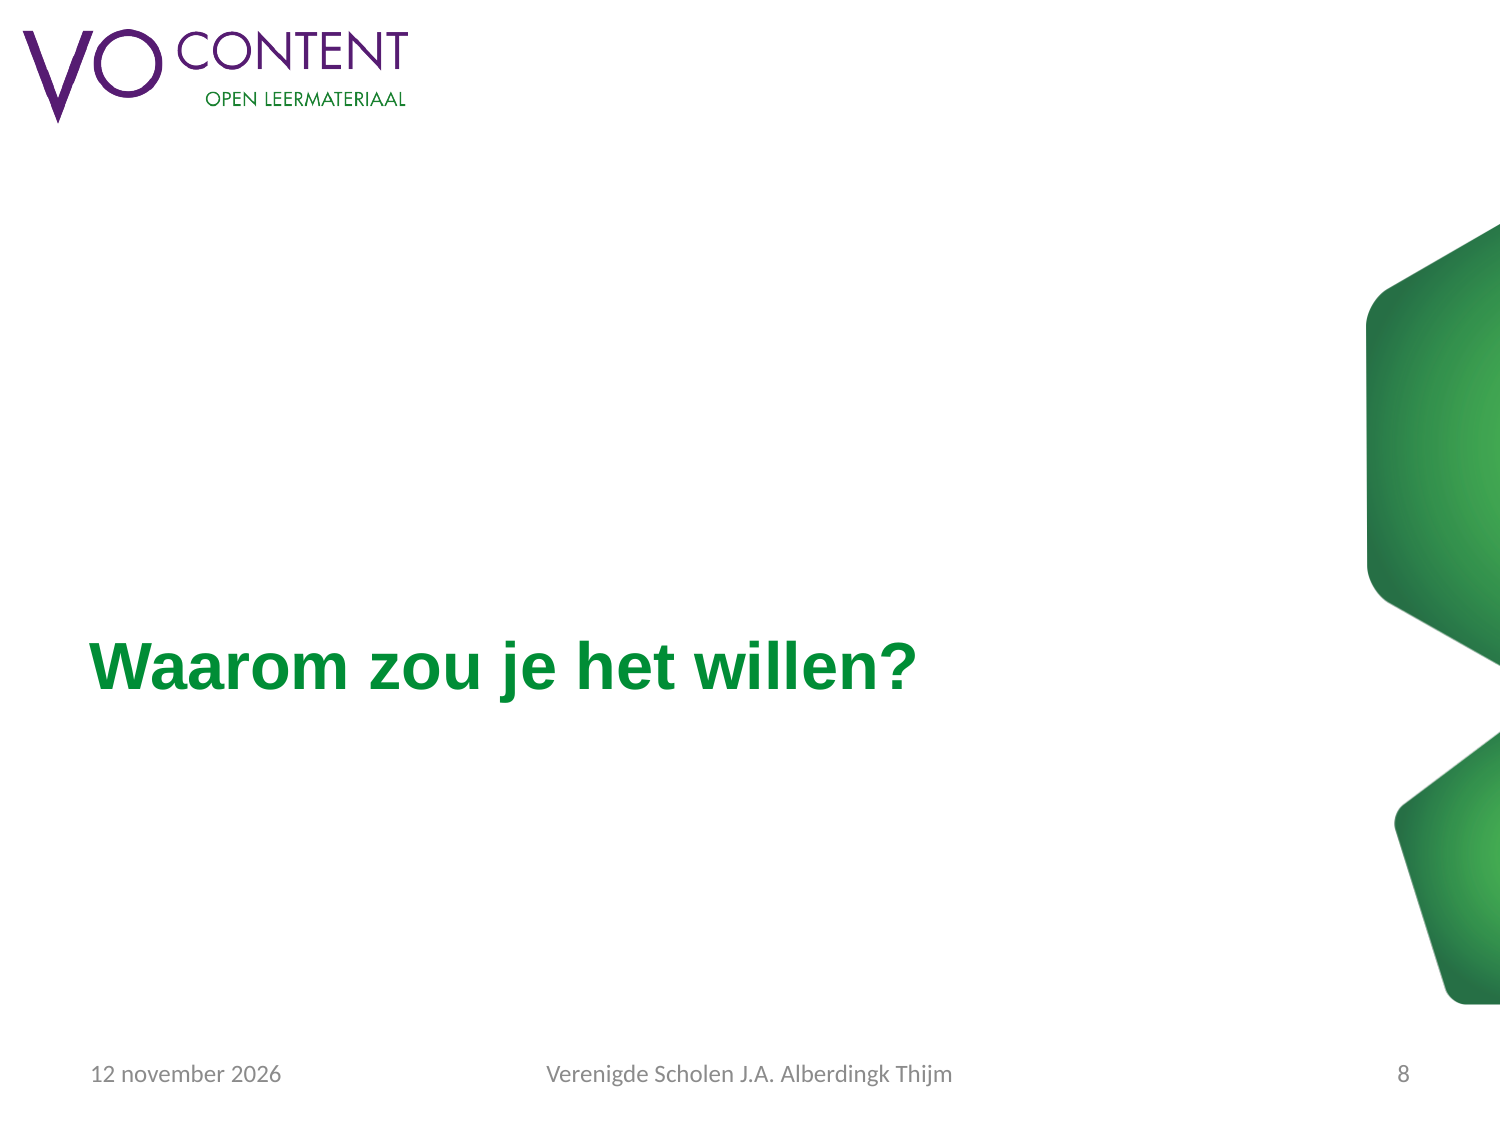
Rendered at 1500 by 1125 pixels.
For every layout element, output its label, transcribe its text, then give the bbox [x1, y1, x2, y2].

picture [1366, 222, 1500, 1005]
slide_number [75, 1042, 425, 1103]
picture [22, 29, 408, 124]
footer Verenigde Scholen J.A. Alberdingk Thijm [512, 1042, 988, 1103]
slide_number 8 [1074, 1042, 1425, 1103]
list Waarom zou je het willen? [75, 615, 1239, 947]
